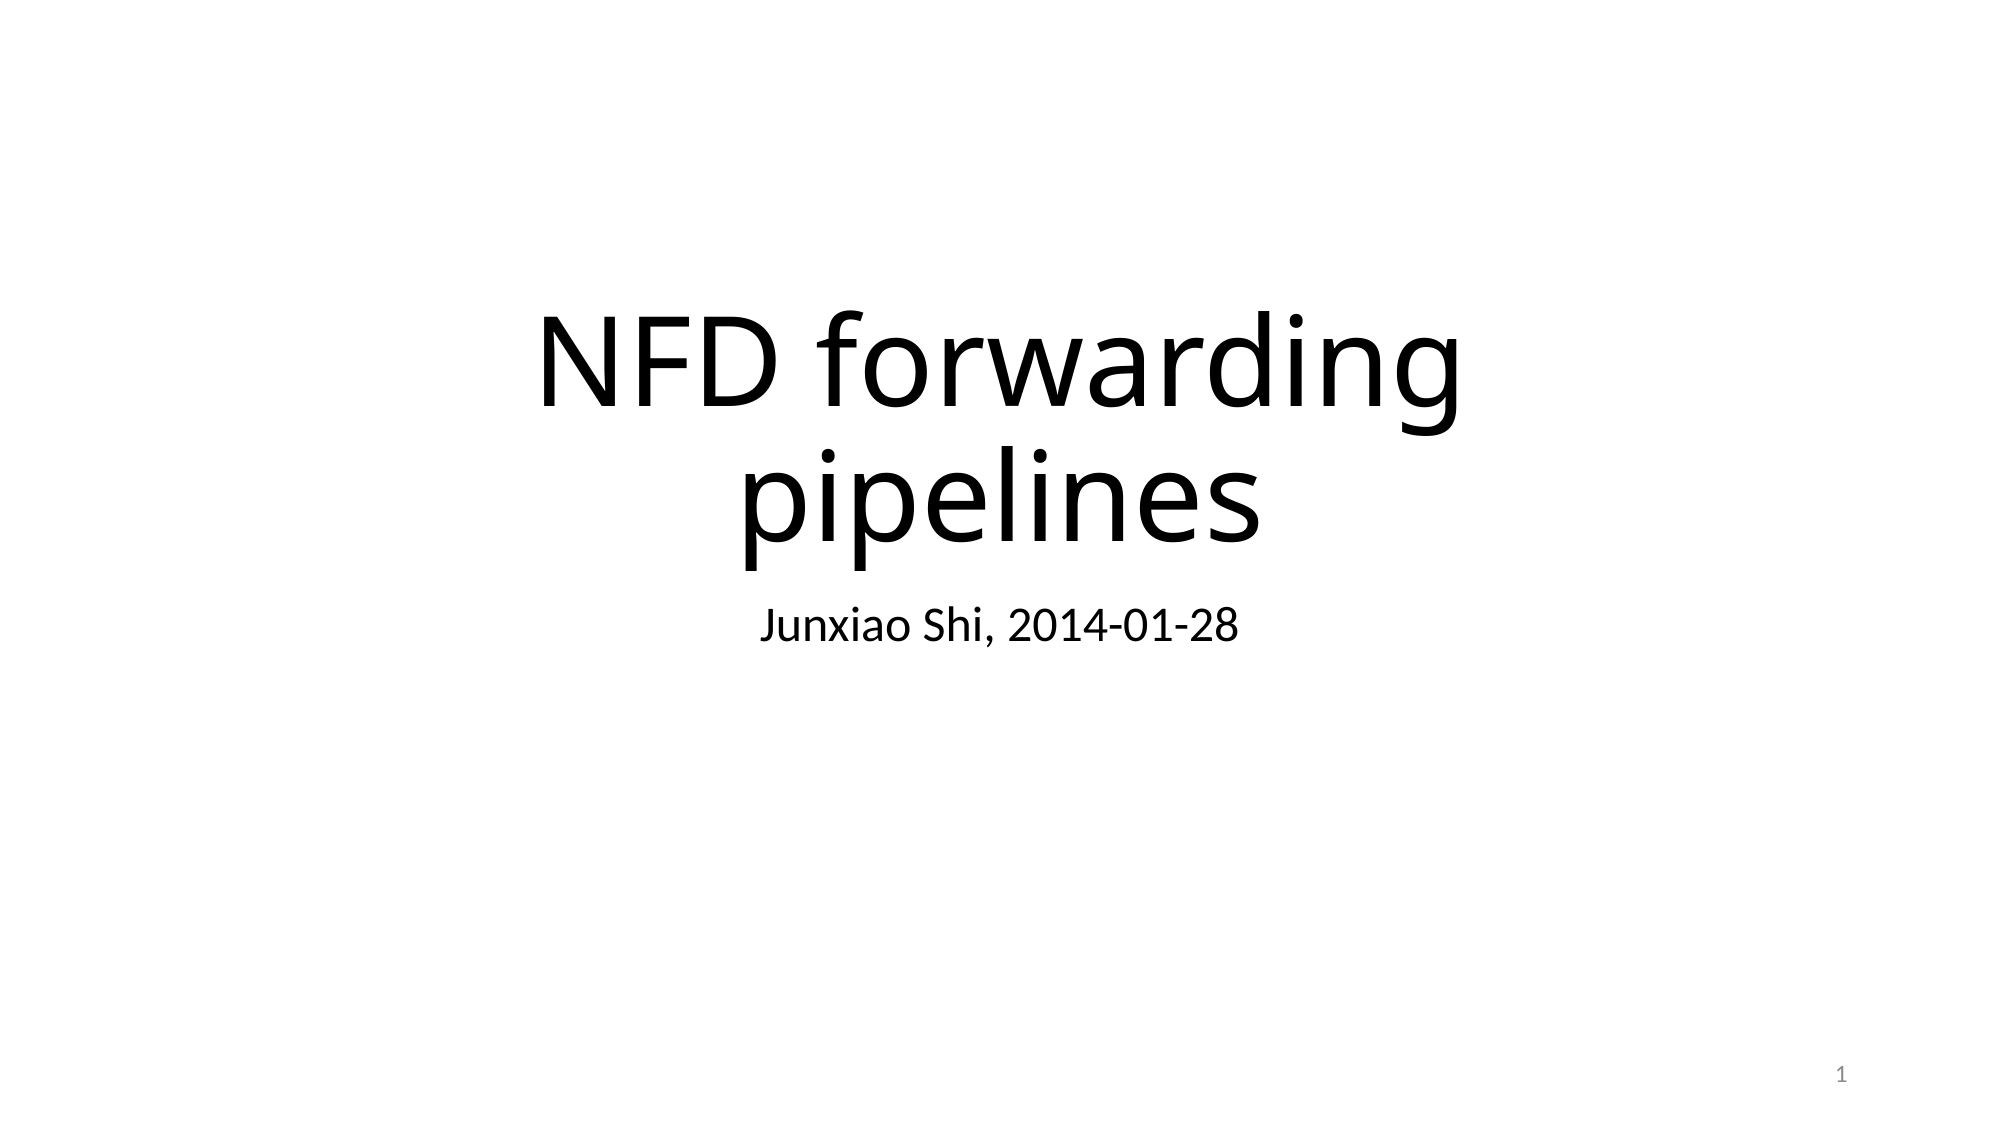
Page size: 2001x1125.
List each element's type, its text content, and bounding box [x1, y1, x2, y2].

subtitle Junxiao Shi, 2014-01-28 [249, 590, 1750, 863]
title NFD forwarding pipelines [249, 184, 1750, 576]
slide_number 1 [1412, 1042, 1863, 1103]
